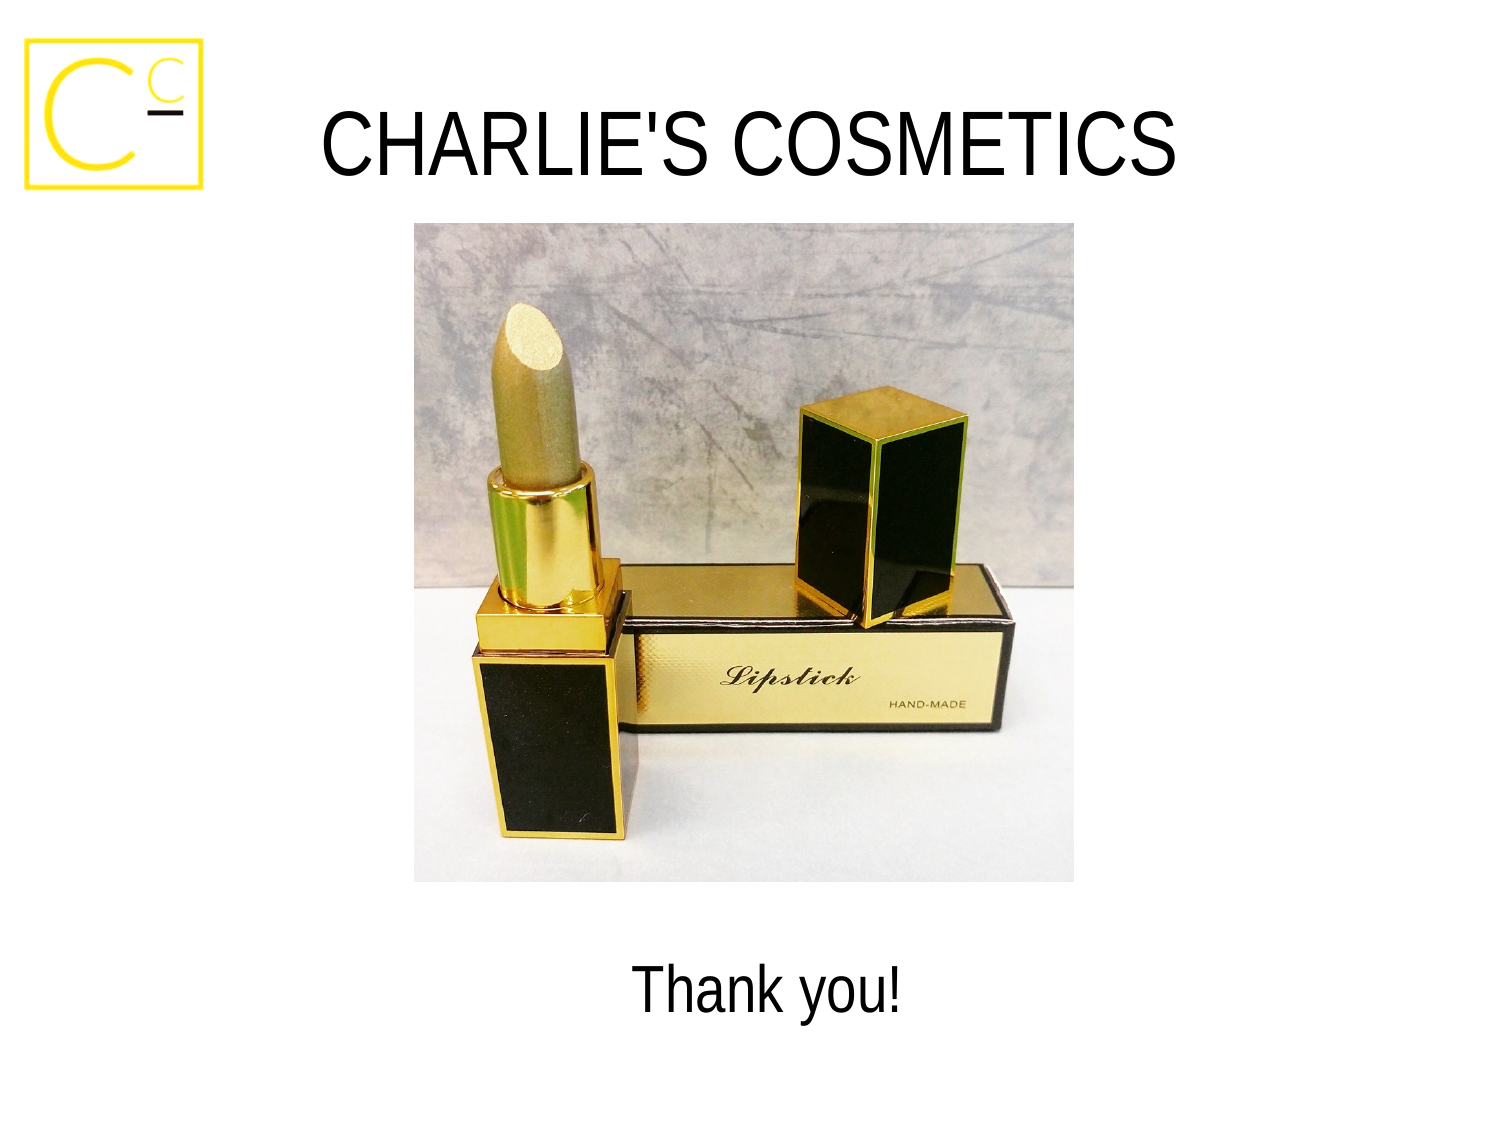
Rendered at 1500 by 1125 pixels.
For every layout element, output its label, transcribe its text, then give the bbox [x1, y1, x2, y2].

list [414, 222, 1074, 882]
picture [4, 4, 224, 224]
title CHARLIE'S COSMETICS [75, 45, 1425, 233]
text_box Thank you! [466, 938, 1069, 1036]
